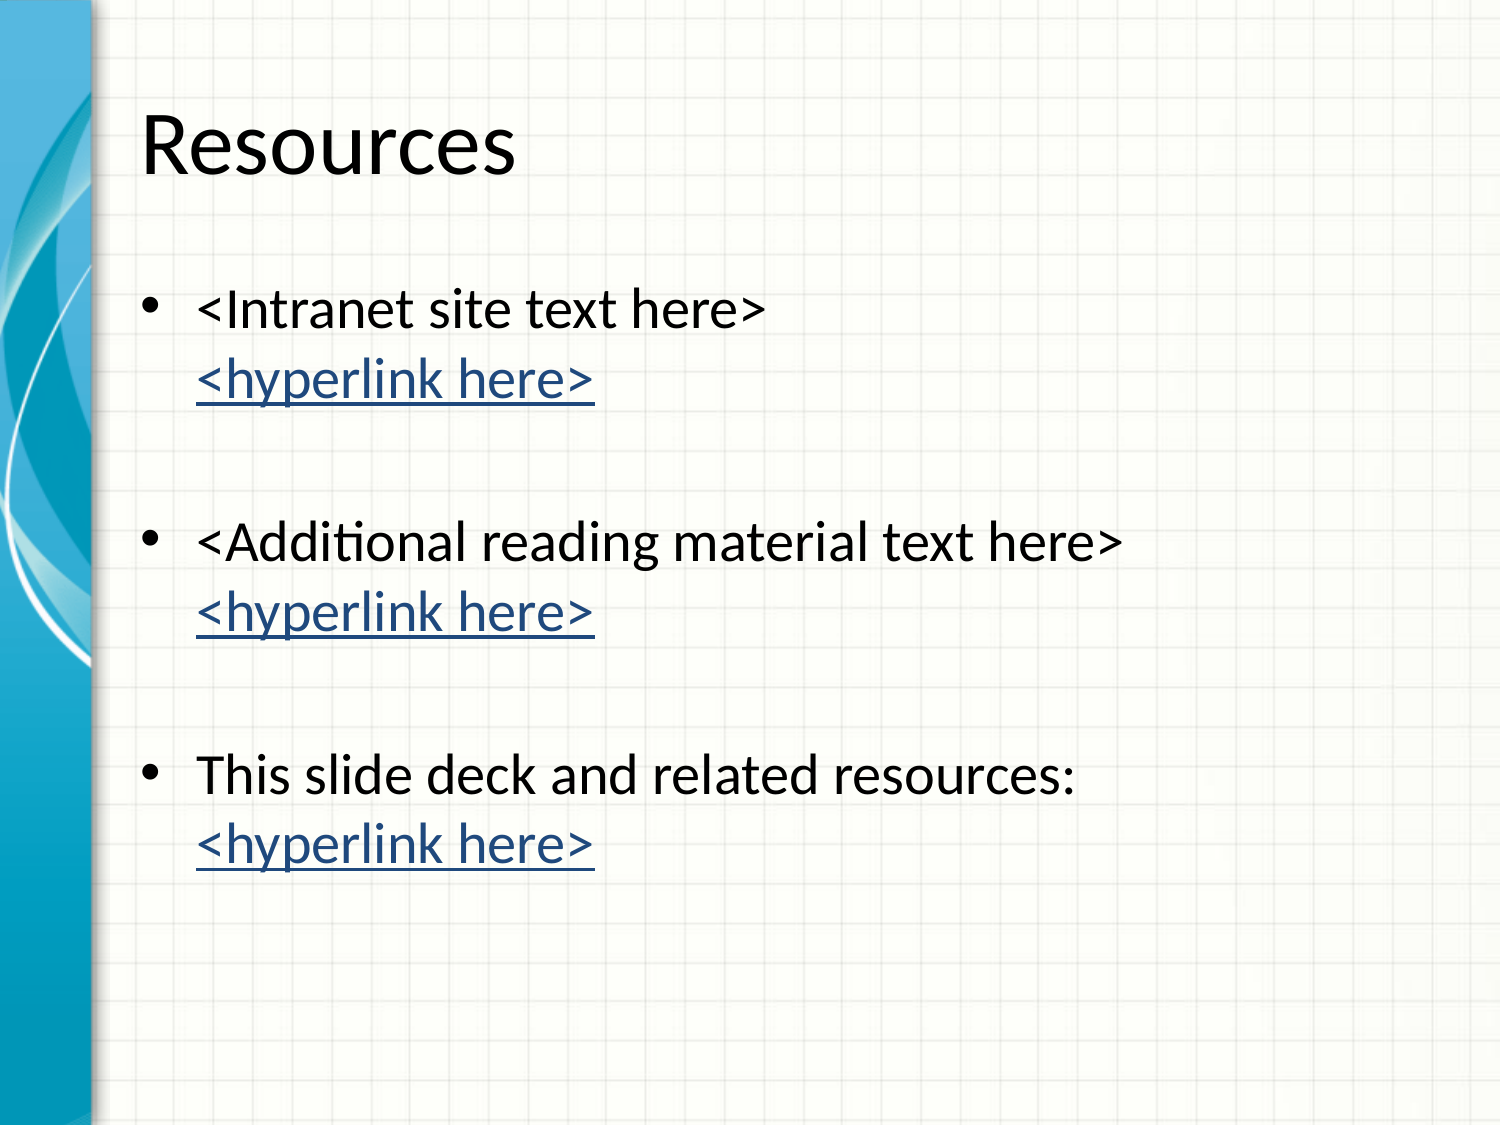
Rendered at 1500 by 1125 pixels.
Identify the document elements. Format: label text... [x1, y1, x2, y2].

list <Intranet site text here> <hyperlink here> <Additional reading material text here> <hyperlink here> This slide deck and related resources: <hyperlink here> [125, 262, 1450, 1005]
picture [0, 0, 1500, 1125]
title Resources [125, 44, 1450, 232]
